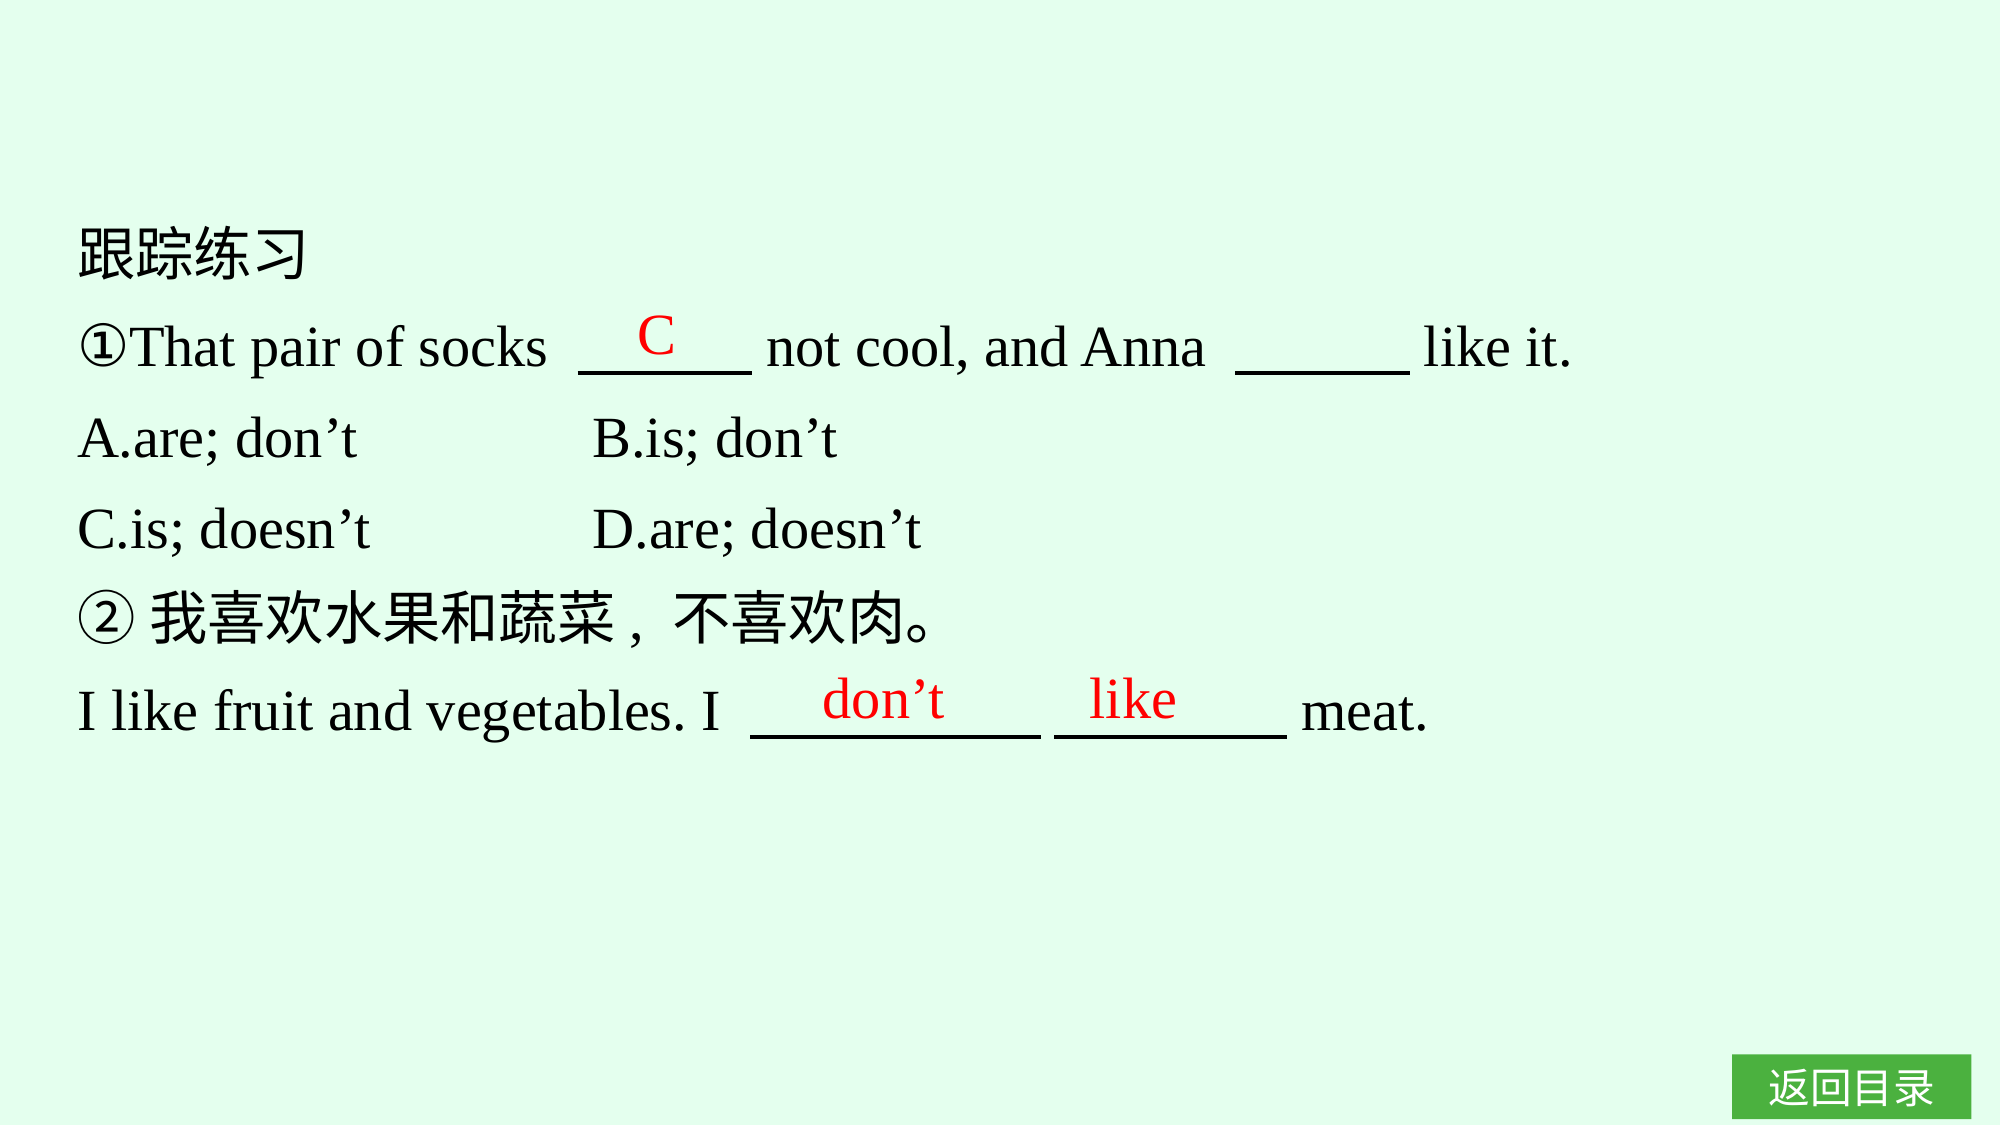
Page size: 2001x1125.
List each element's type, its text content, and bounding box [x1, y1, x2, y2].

text_box don’t like [807, 652, 1193, 738]
text_box C [622, 288, 691, 374]
text_box 跟踪练习 ①That pair of socks not cool, and Anna like it. A.are; don’t B.is; don’t C.is; doesn’t D.are; doesn’t ②我喜欢水果和蔬菜, 不喜欢肉。 I like fruit and vegetables. I meat. [62, 188, 1938, 750]
